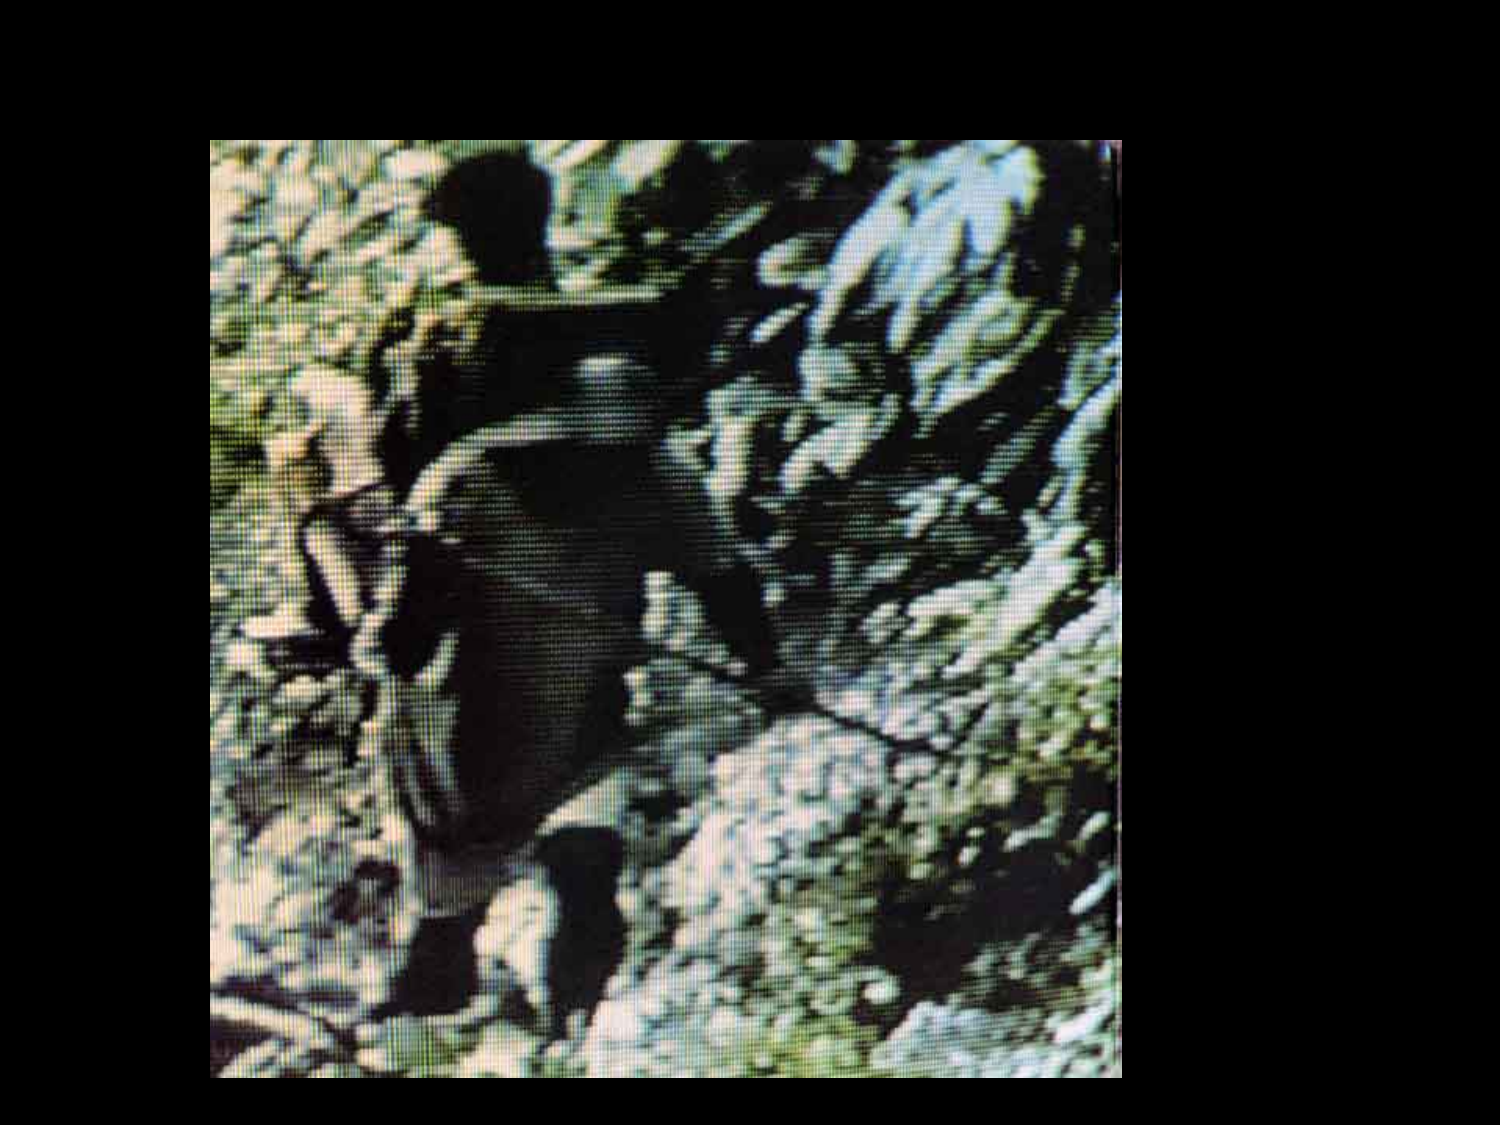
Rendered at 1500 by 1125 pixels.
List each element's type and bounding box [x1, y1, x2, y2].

picture [210, 140, 1123, 1079]
